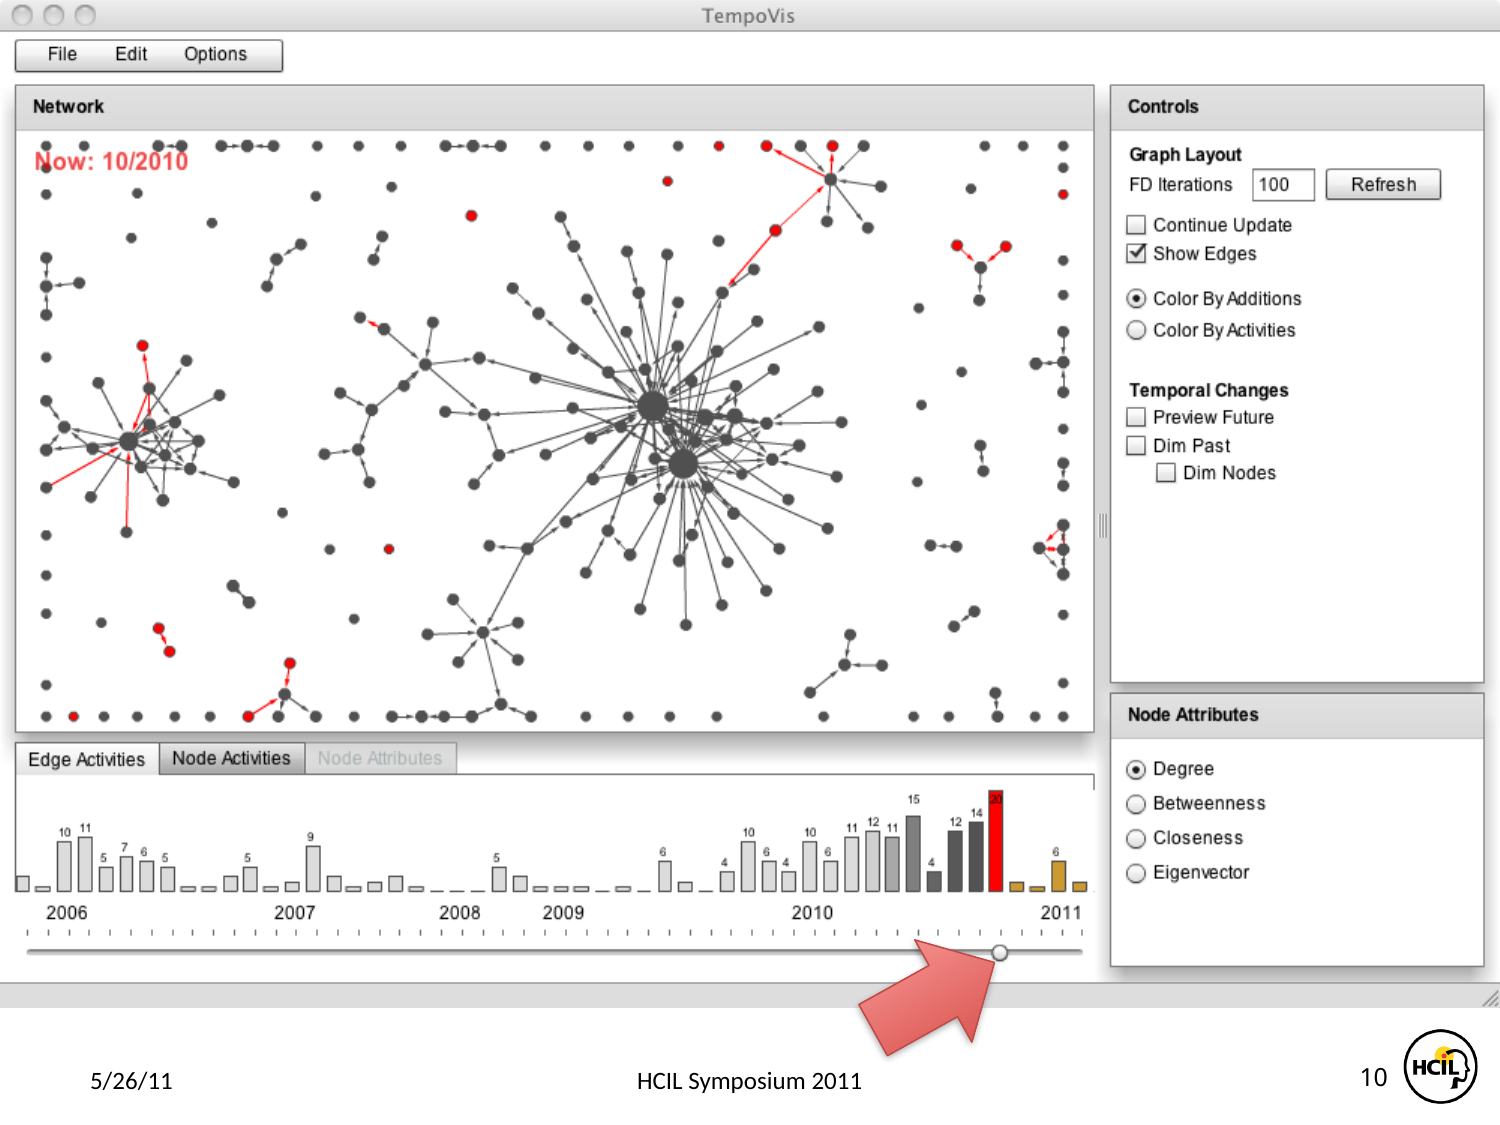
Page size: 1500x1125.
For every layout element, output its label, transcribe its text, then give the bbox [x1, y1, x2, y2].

picture [1403, 1029, 1478, 1104]
text_box [864, 1017, 980, 1057]
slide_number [74, 1042, 426, 1103]
footer HCIL Symposium 2011 [512, 1042, 988, 1103]
slide_number 9 [1074, 1042, 1404, 1103]
picture [0, 0, 1500, 1009]
